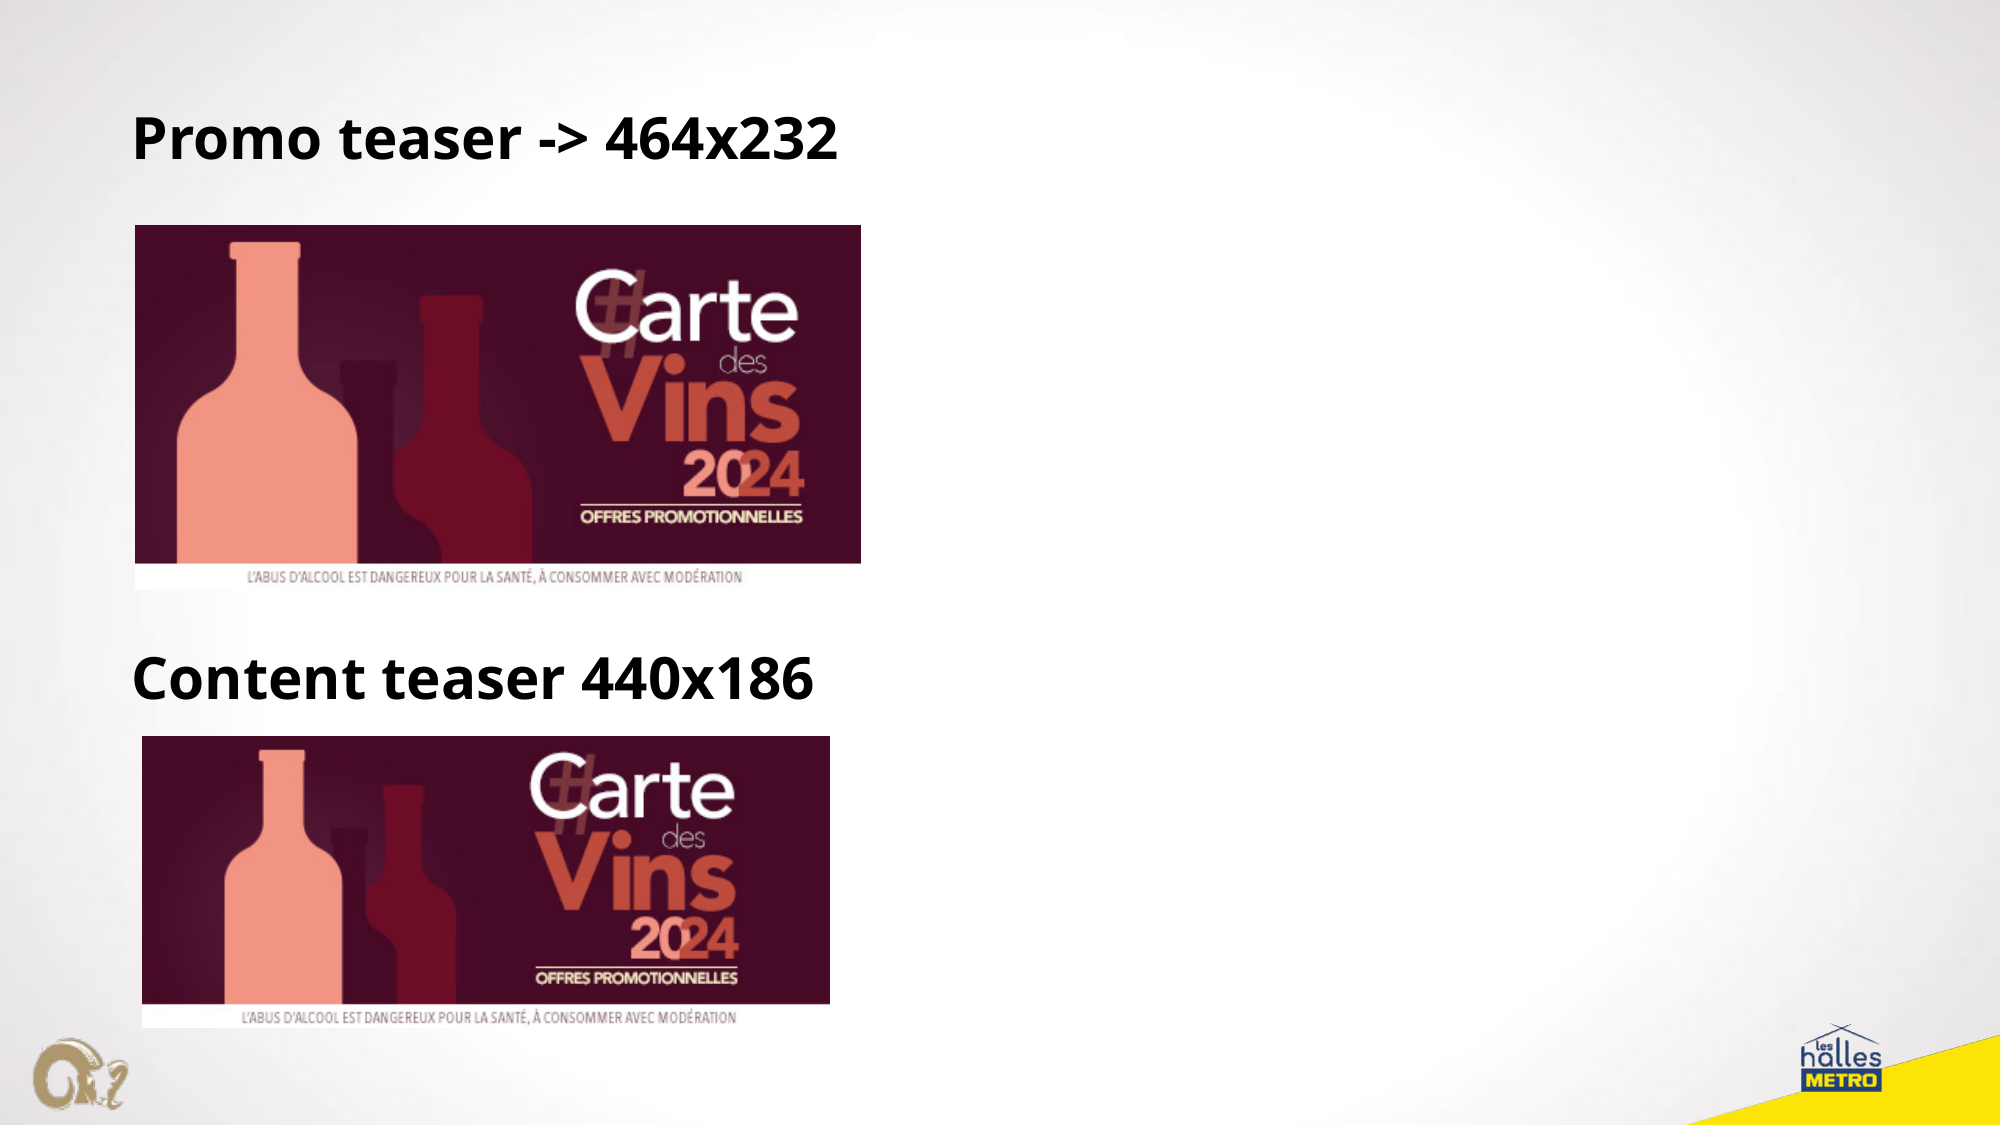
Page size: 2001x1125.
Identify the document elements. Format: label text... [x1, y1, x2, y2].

picture [0, 0, 2001, 1125]
text_box Content teaser 440x186 [117, 634, 1121, 764]
text_box Promo teaser -> 464x232 [117, 93, 1121, 179]
